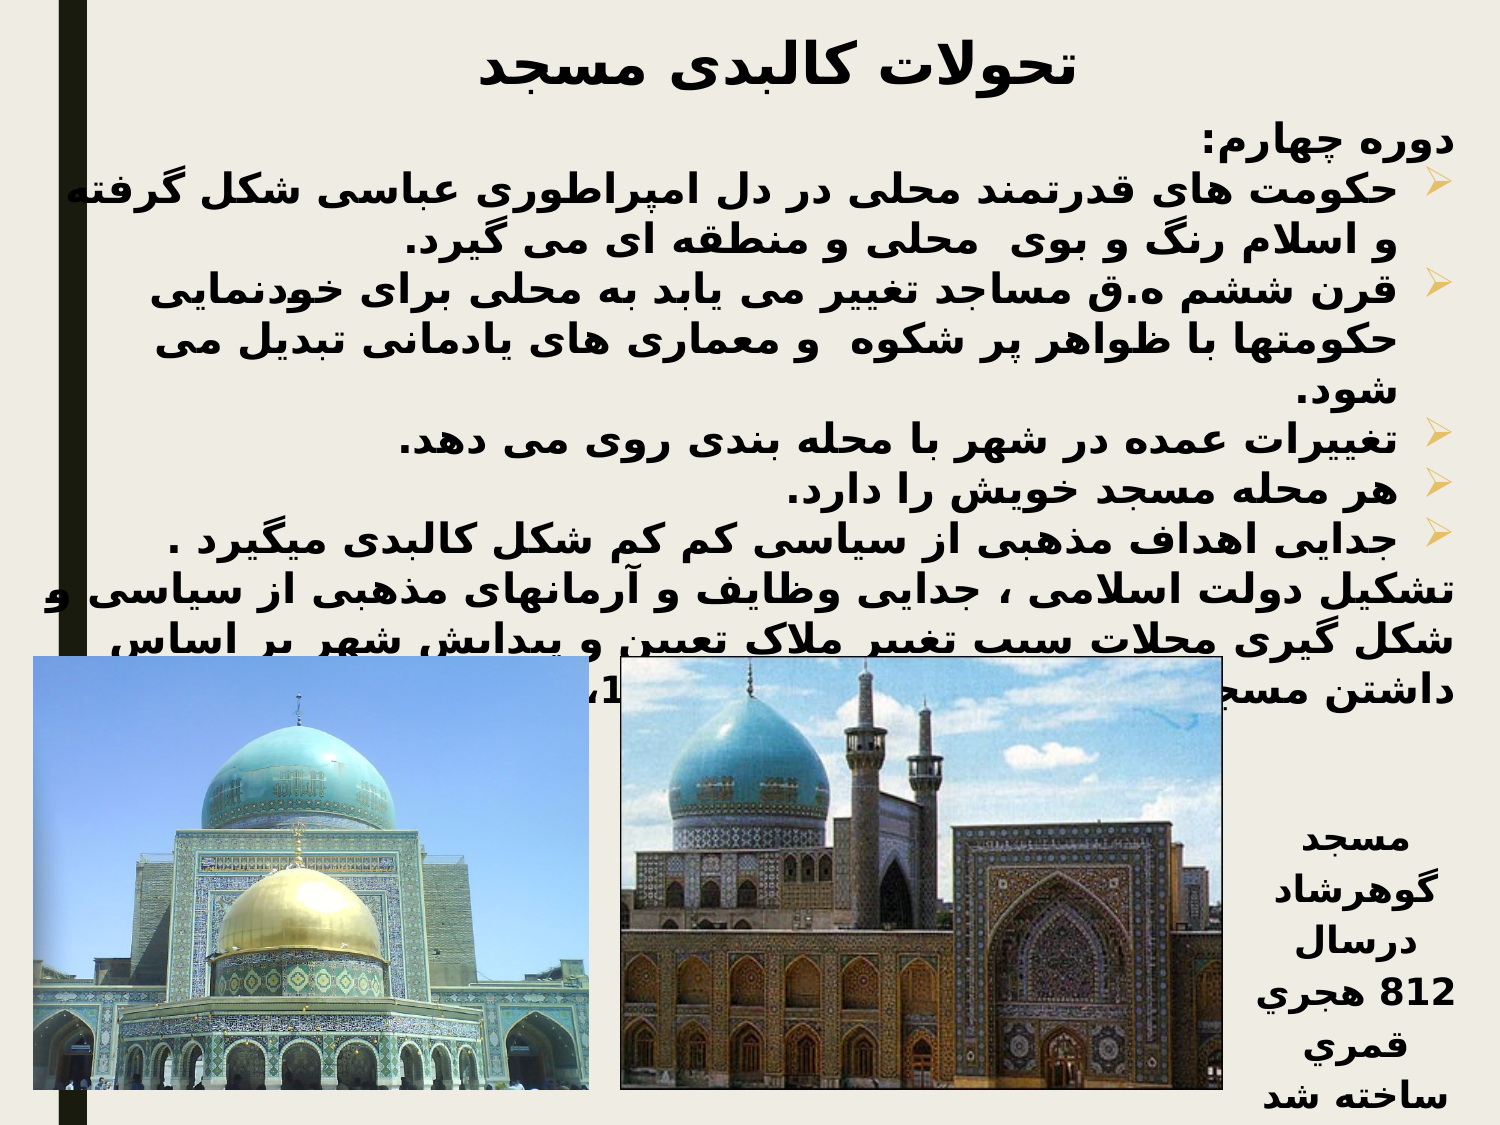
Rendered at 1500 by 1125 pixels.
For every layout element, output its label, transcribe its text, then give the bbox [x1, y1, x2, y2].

picture [620, 656, 1223, 1090]
text_box مسجد گوهرشاد درسال 812 هجري قمري ساخته شد [1236, 798, 1476, 1124]
picture [32, 656, 589, 1090]
text_box دوره چهارم: حکومت های قدرتمند محلی در دل امپراطوری عباسی شکل گرفته و اسلام رنگ و بوی محلی و منطقه ای می گیرد. قرن ششم ه.ق مساجد تغییر می یابد به محلی برای خودنمایی حکومتها با ظواهر پر شکوه و معماری های یادمانی تبدیل می شود. تغییرات عمده در شهر با محله بندی روی می دهد. هر محله مسجد خویش را دارد. جدایی اهداف مذهبی از سیاسی کم کم شکل کالبدی میگیرد . تشکیل دولت اسلامی ، جدایی وظایف و آرمانهای مذهبی از سیاسی و شکل گیری محلات سبب تغییر ملاک تعیین و پیدایش شهر بر اساس داشتن مسجد جامع می شود. (حبیبی، 1392، ص45) [29, 104, 1471, 720]
text_box تحولات کالبدی مسجد [462, 19, 1094, 104]
